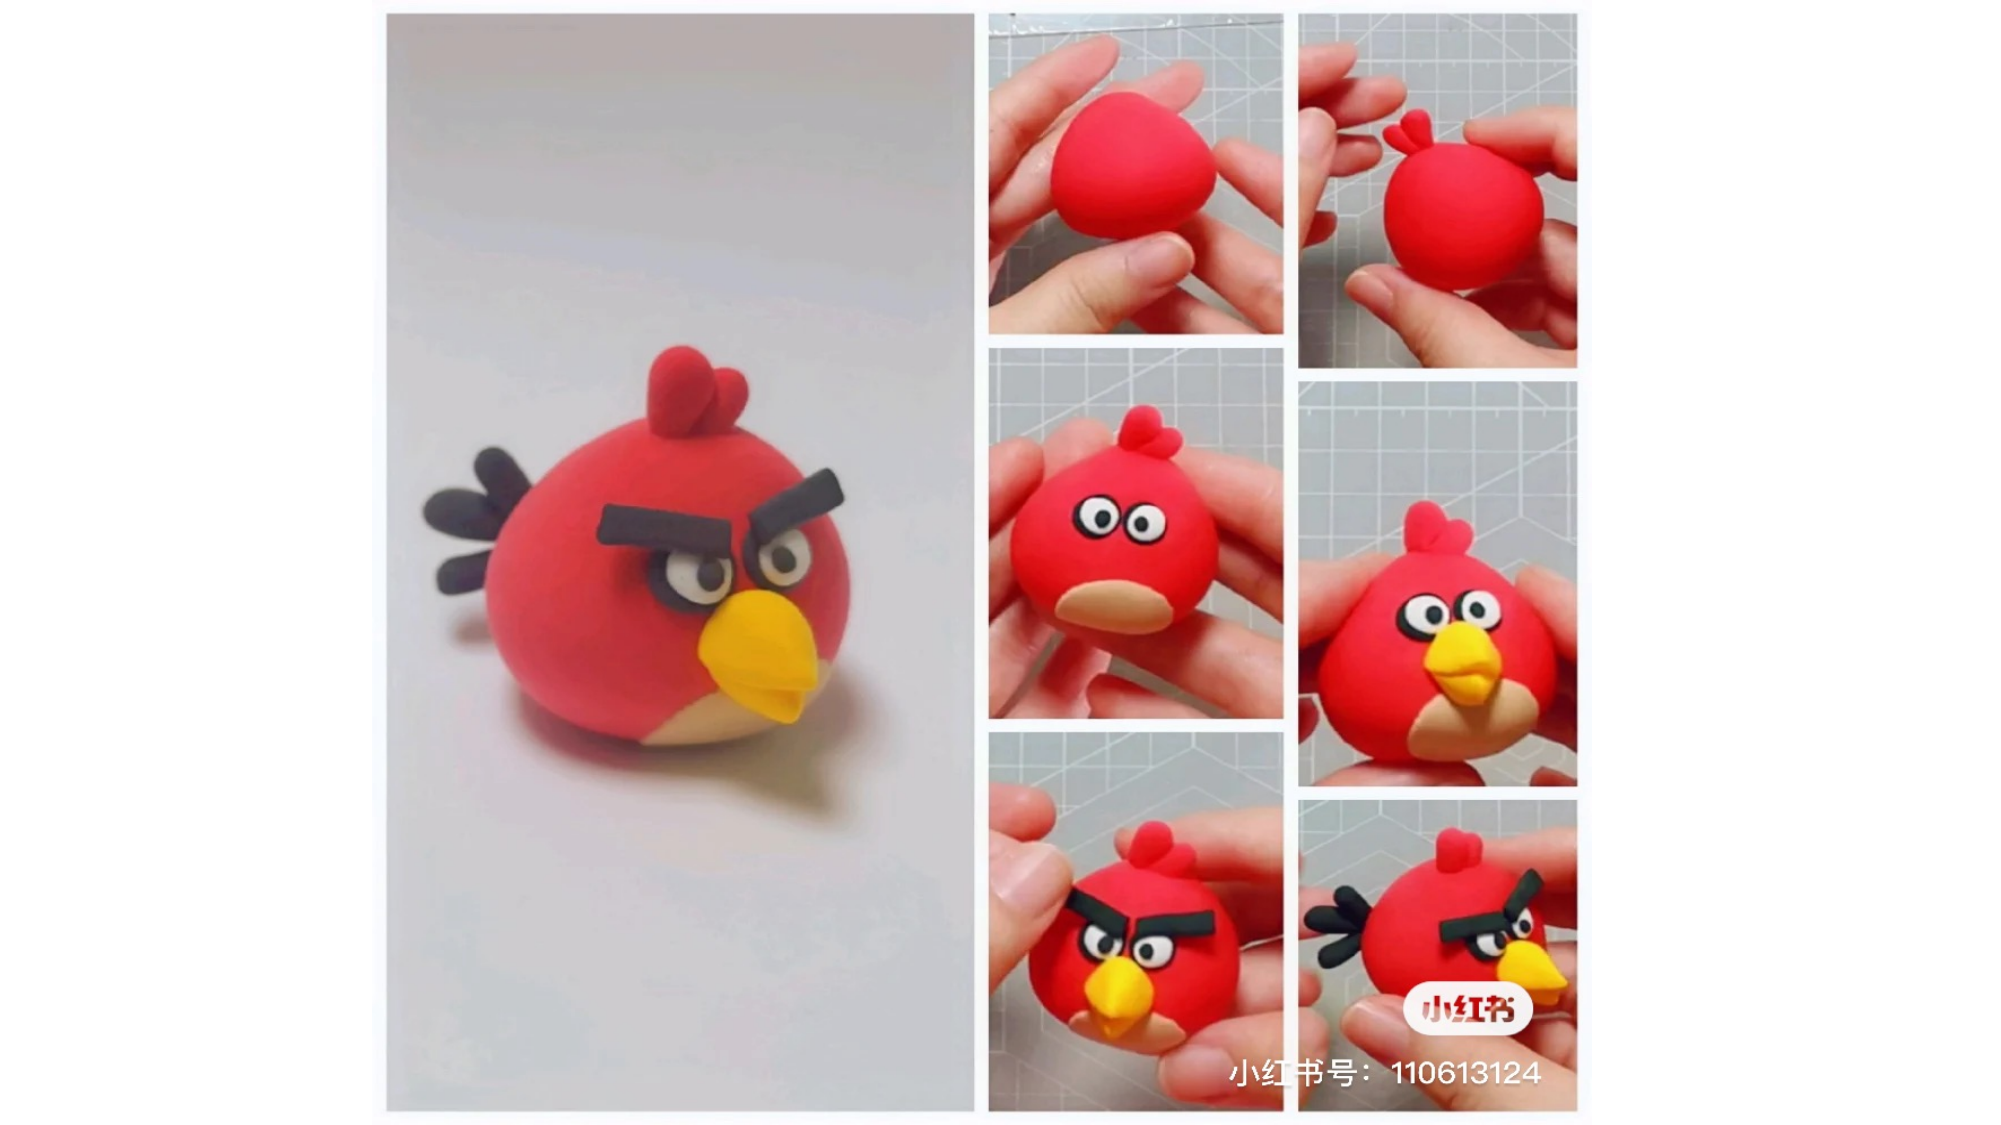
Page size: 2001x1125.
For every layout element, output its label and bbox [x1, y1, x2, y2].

list [372, 0, 1592, 1125]
